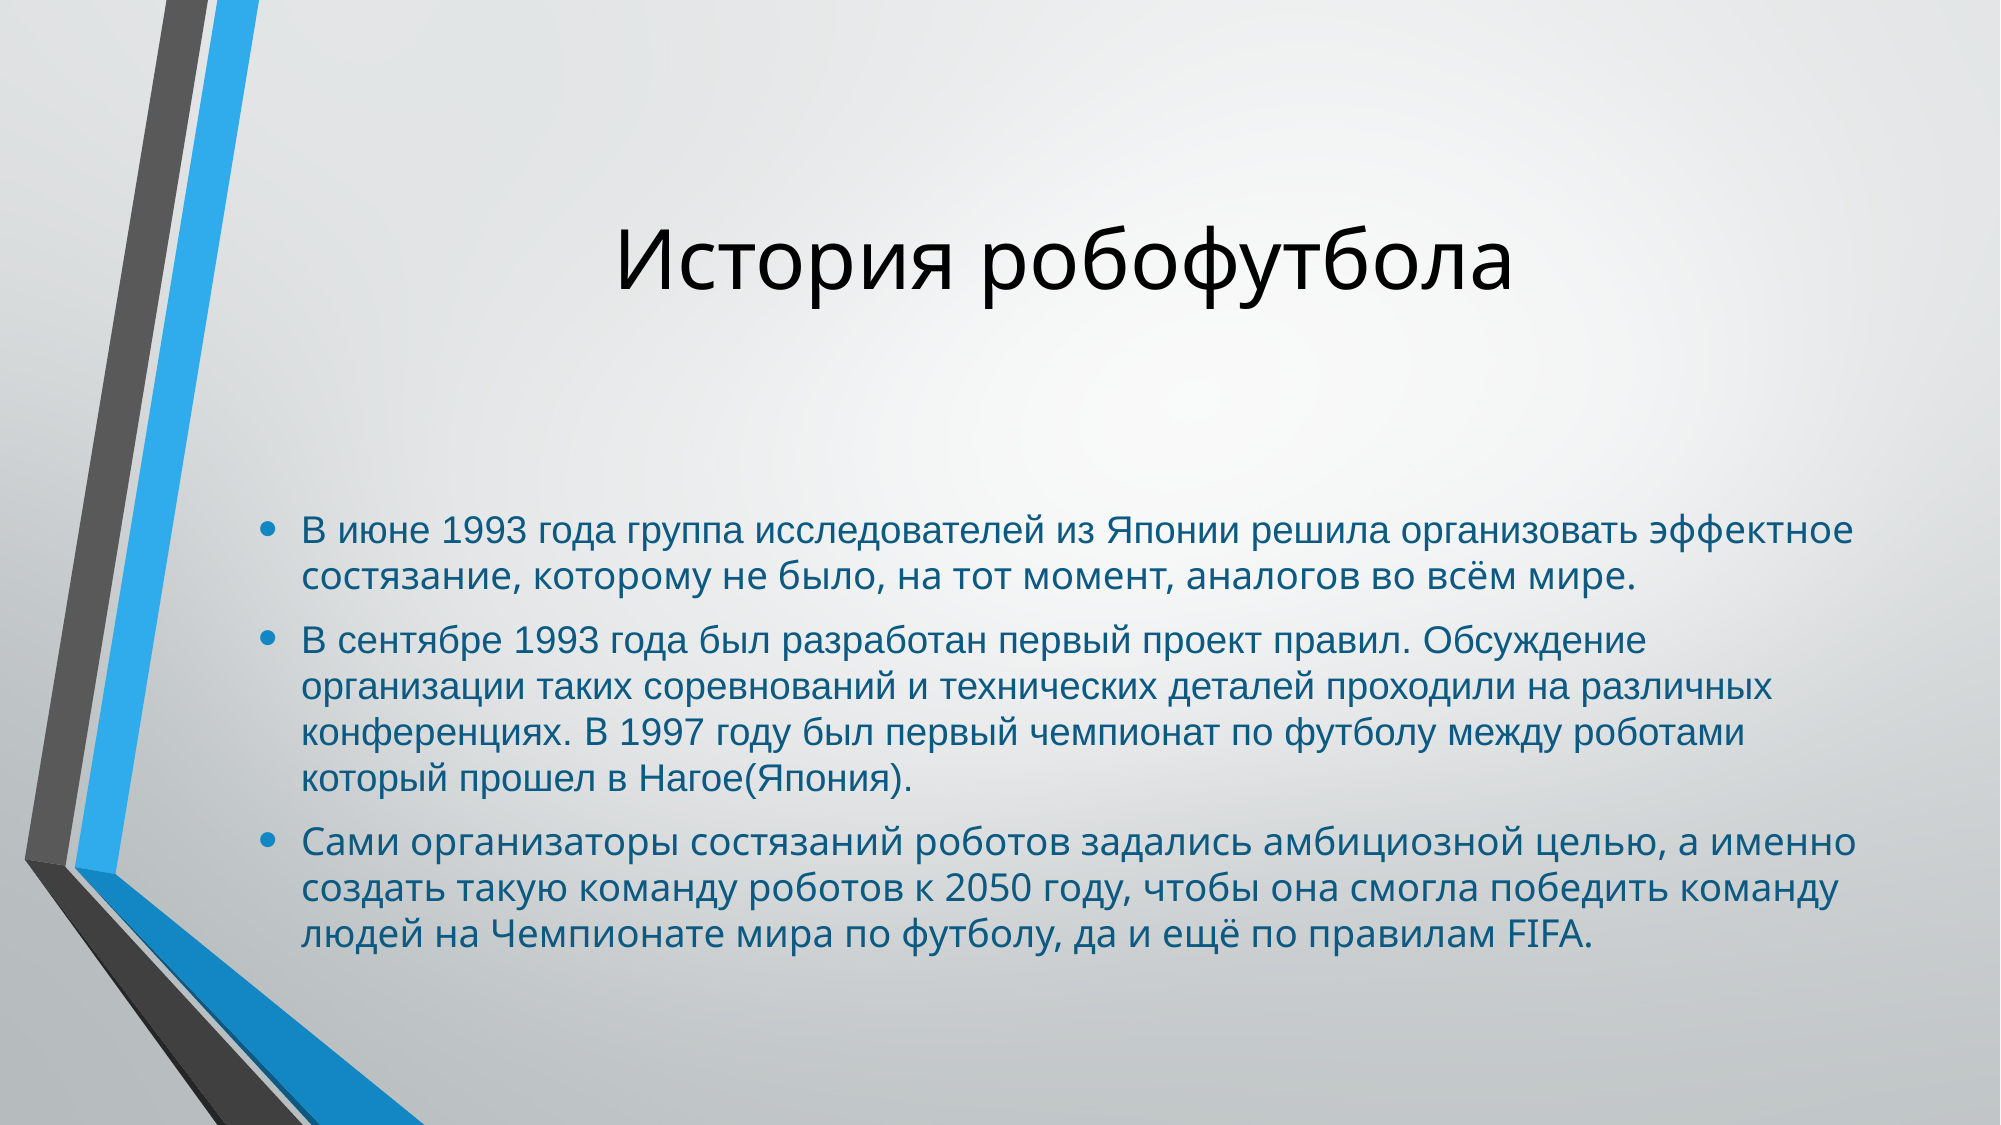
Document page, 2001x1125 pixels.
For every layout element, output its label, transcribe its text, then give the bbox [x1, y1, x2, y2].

list В июне 1993 года группа исследователей из Японии решила организовать эффектное состязание, которому не было, на тот момент, аналогов во всём мире. В сентябре 1993 года был разработан первый проект правил. Обсуждение организации таких соревнований и технических деталей проходили на различных конференциях. В 1997 году был первый чемпионат по футболу между роботами который прошел в Нагое(Япония). Сами организаторы состязаний роботов задались амбициозной целью, а именно создать такую команду роботов к 2050 году, чтобы она смогла победить команду людей на Чемпионате мира по футболу, да и ещё по правилам FIFA. [243, 497, 1887, 1010]
title История робофутбола [243, 112, 1887, 400]
